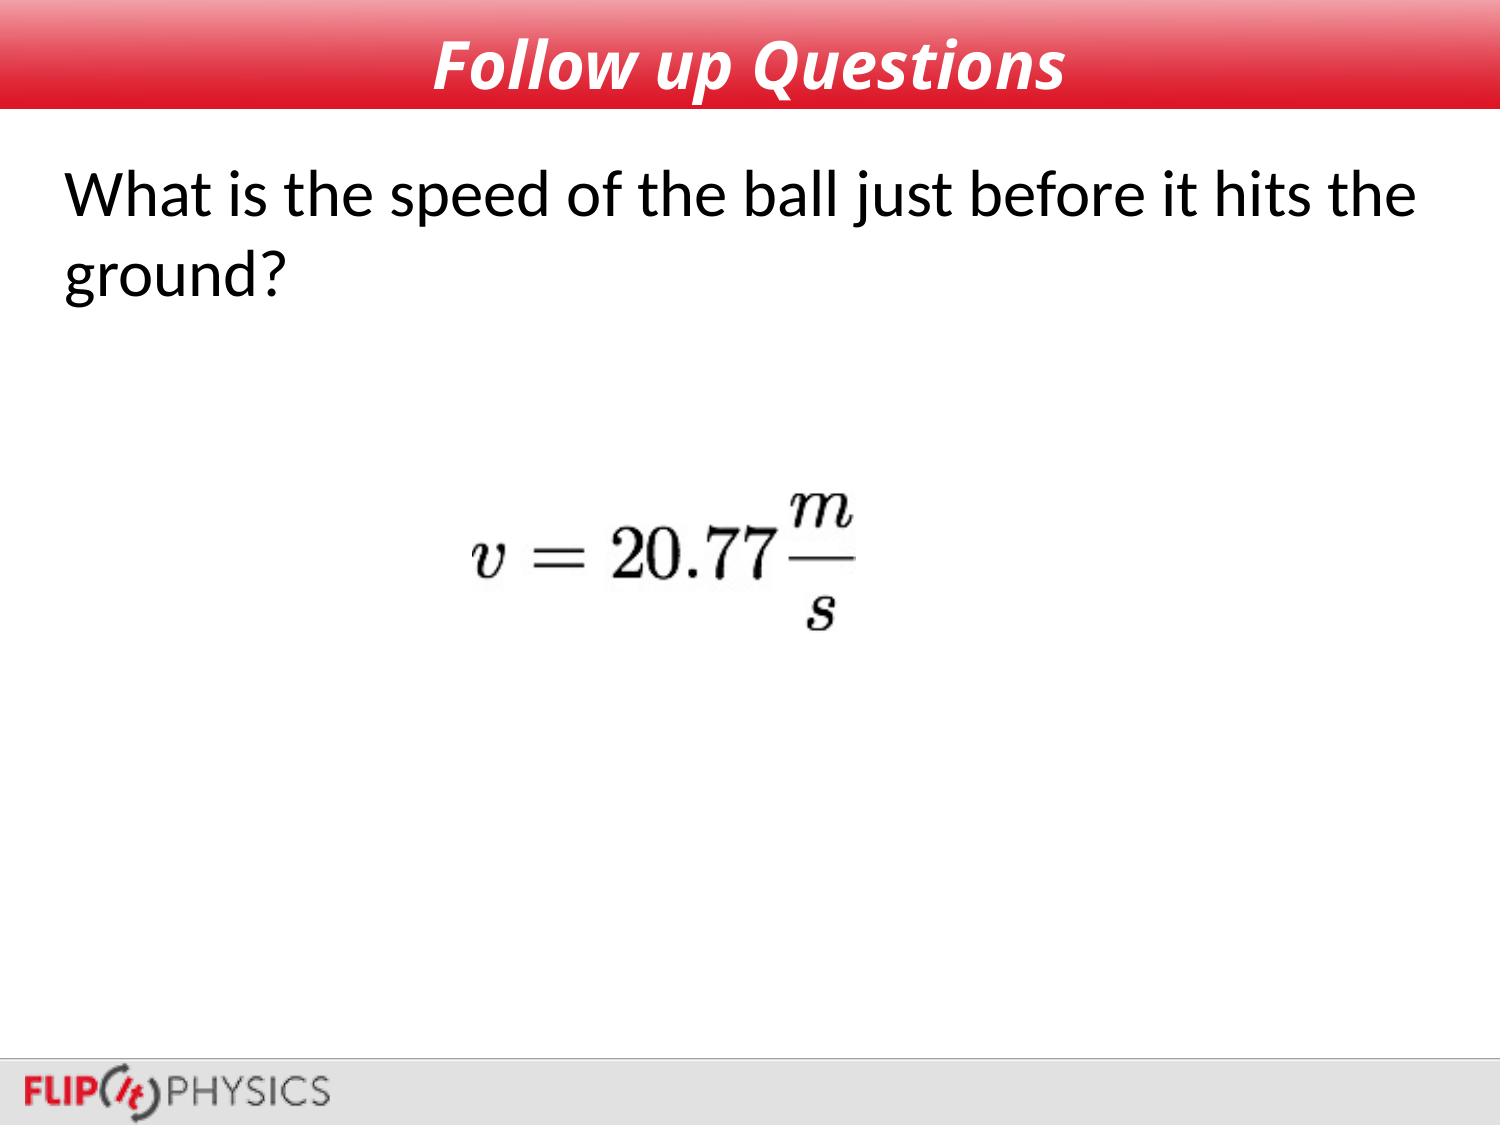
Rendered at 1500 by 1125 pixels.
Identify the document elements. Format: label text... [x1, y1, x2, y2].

picture [0, 0, 1500, 109]
list What is the speed of the ball just before it hits the ground? [50, 142, 1445, 1020]
picture [472, 492, 856, 633]
title Follow up Questions [75, 15, 1425, 91]
picture [0, 1058, 1500, 1125]
